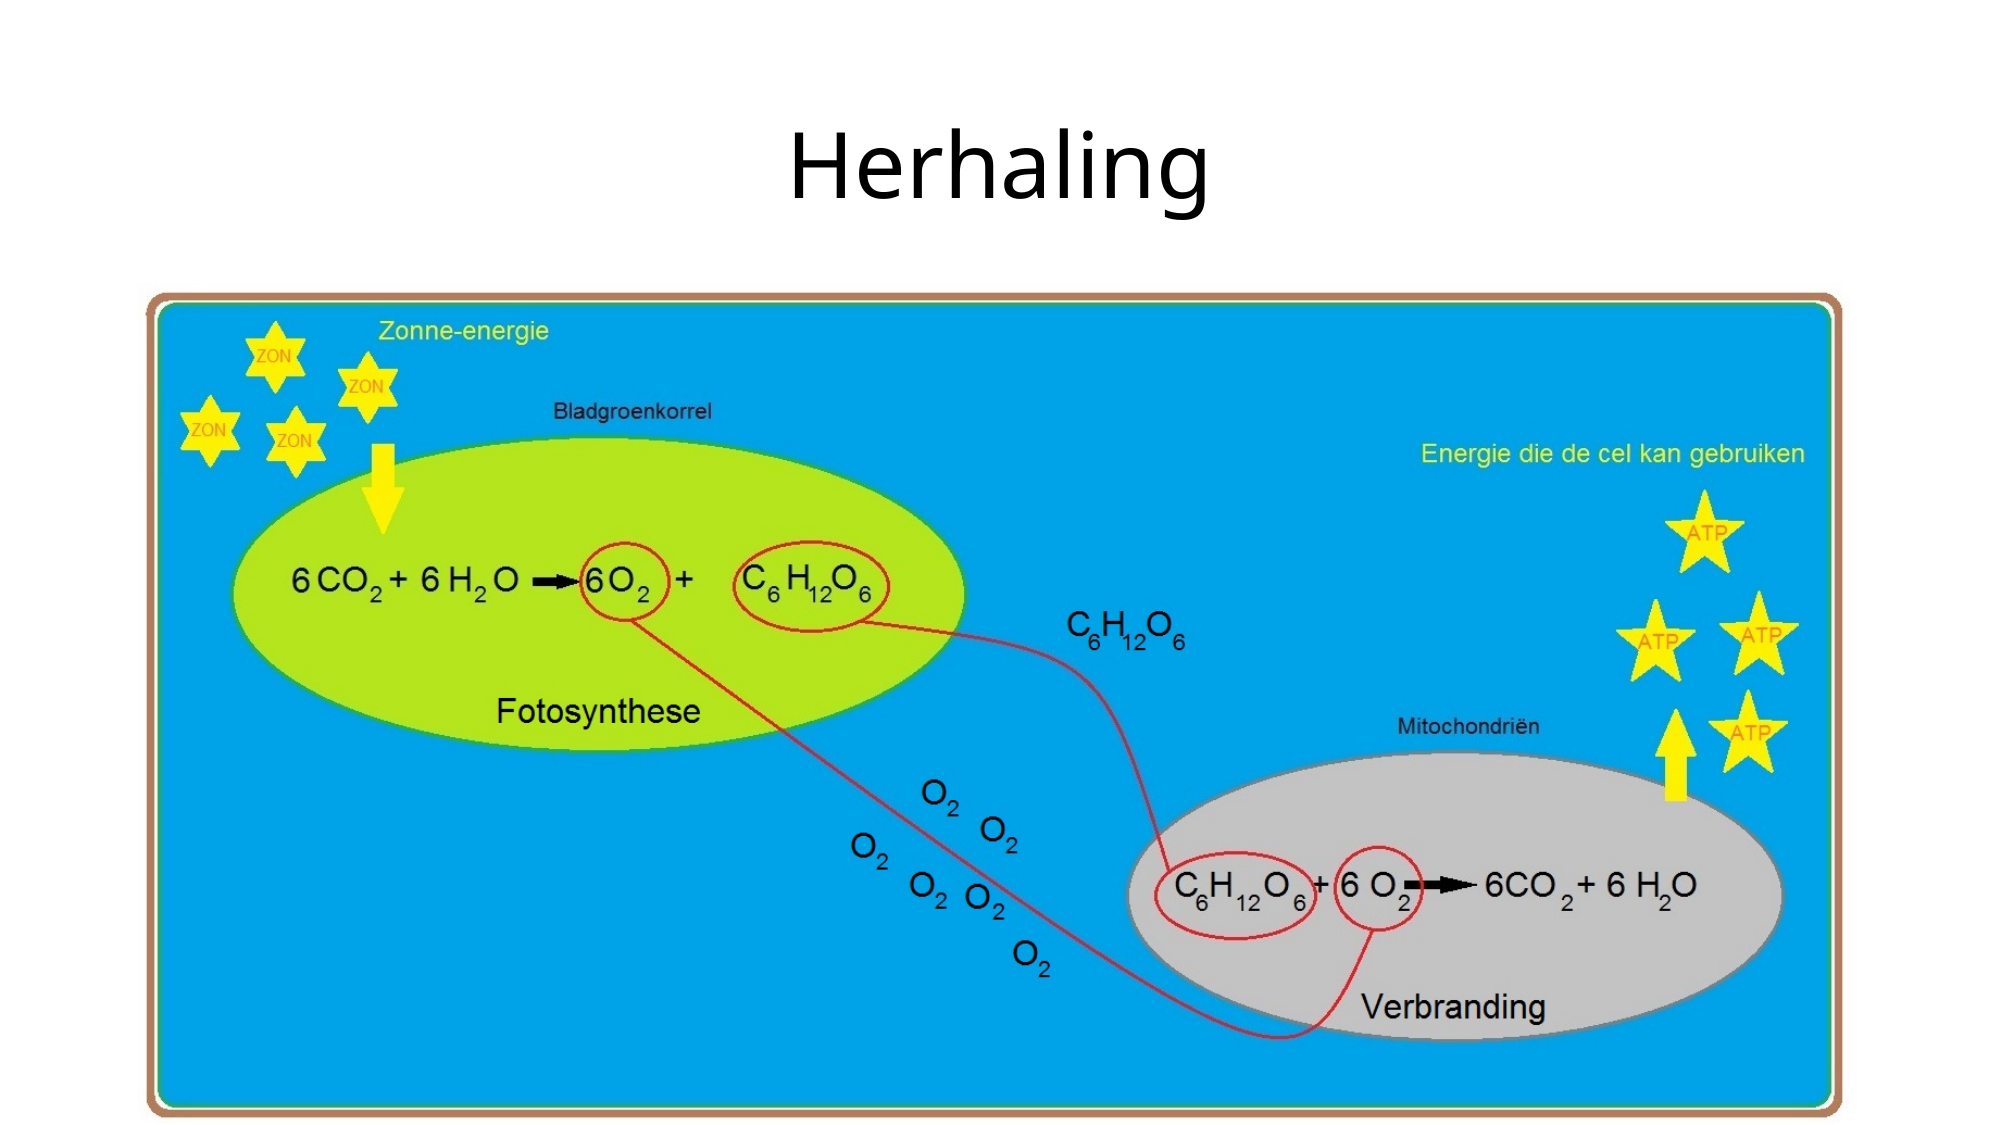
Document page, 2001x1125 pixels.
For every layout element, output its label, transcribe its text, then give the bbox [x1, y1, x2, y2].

title Herhaling [137, 59, 1863, 278]
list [137, 283, 1851, 1125]
